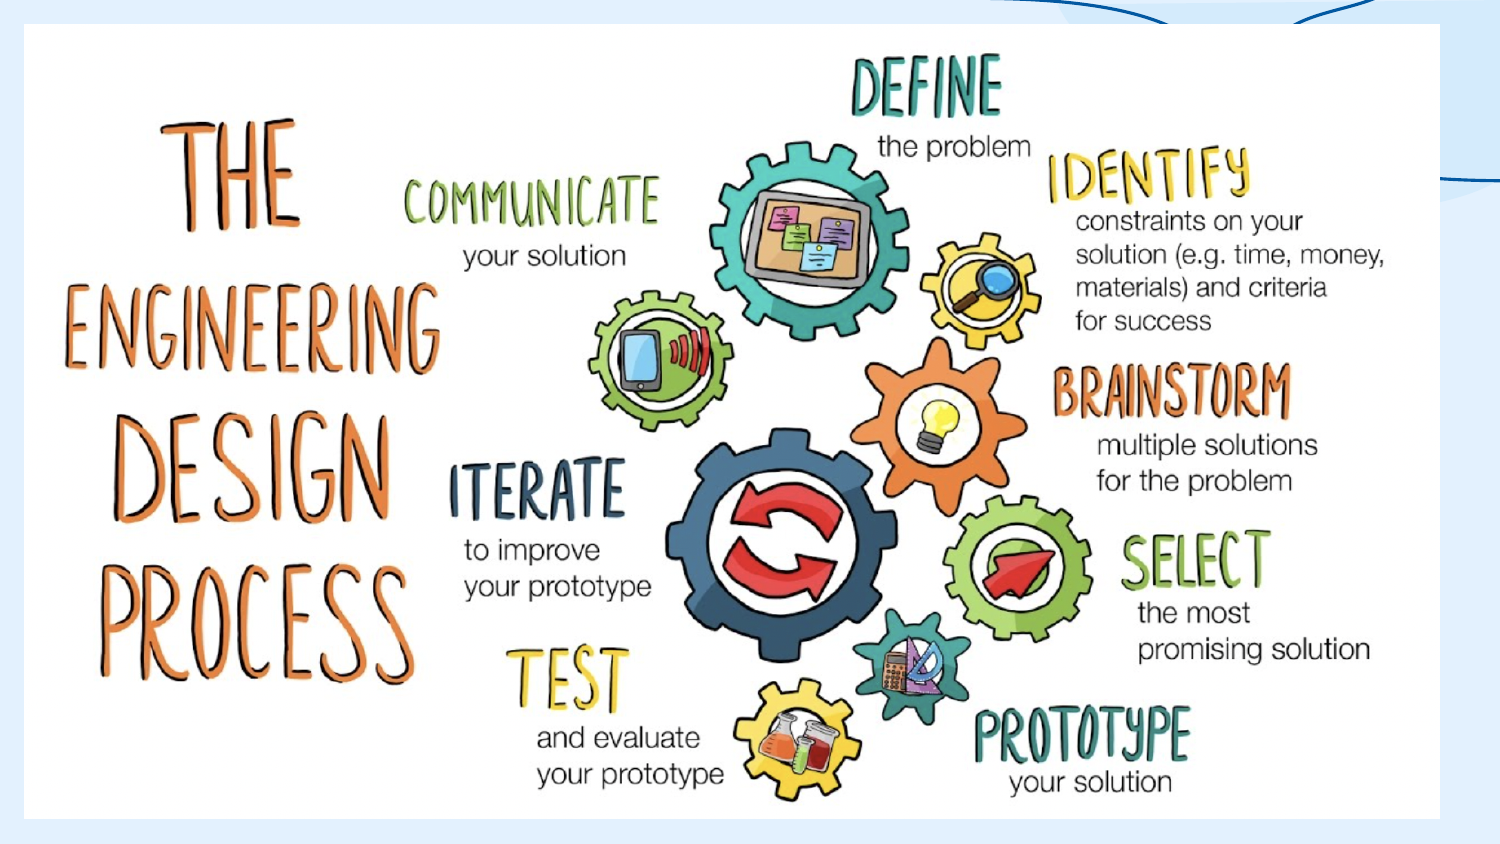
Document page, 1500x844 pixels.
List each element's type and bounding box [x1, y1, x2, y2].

picture [24, 24, 1440, 819]
